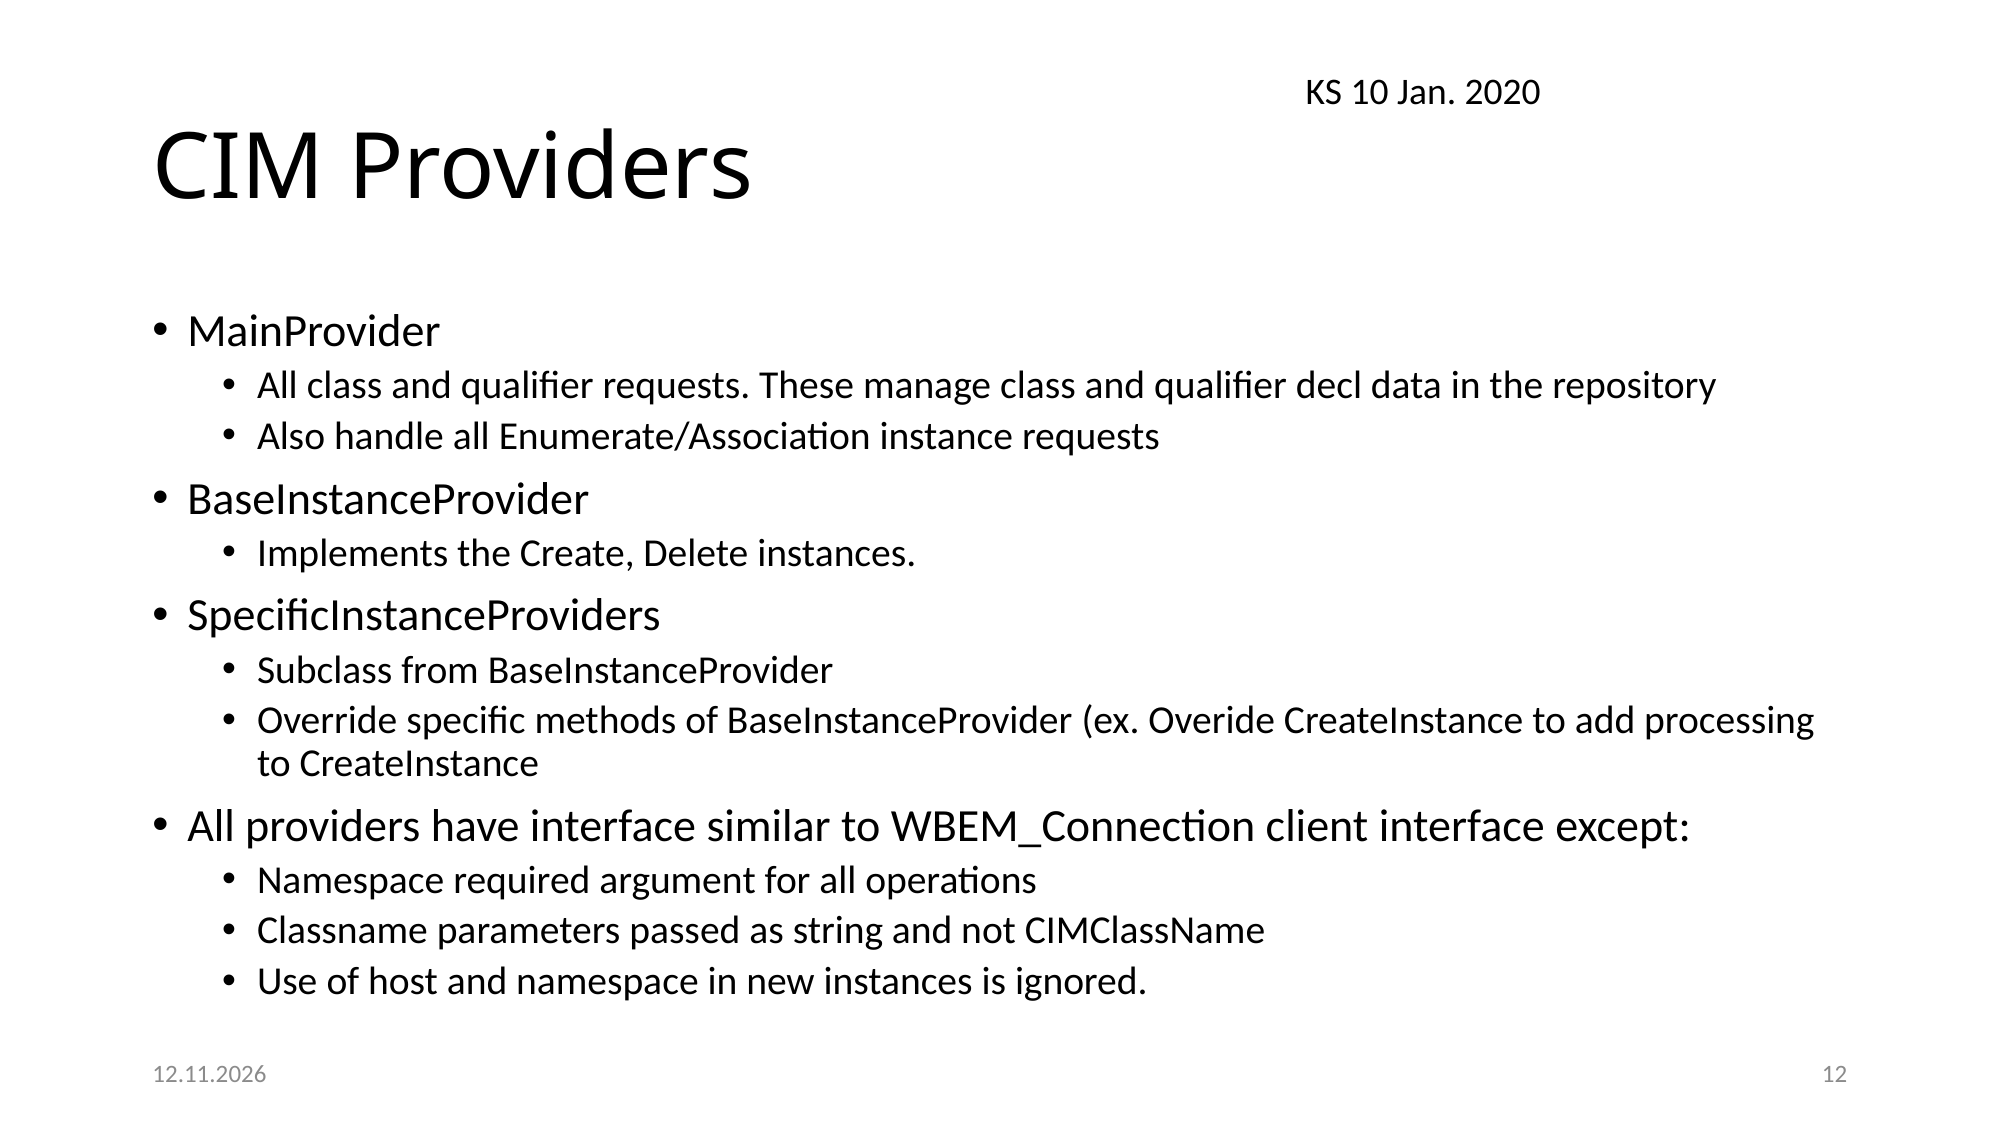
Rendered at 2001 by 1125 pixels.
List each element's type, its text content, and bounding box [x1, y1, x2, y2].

slide_number 12 [1412, 1042, 1863, 1103]
list MainProvider All class and qualifier requests. These manage class and qualifier decl data in the repository Also handle all Enumerate/Association instance requests BaseInstanceProvider Implements the Create, Delete instances. SpecificInstanceProviders Subclass from BaseInstanceProvider Override specific methods of BaseInstanceProvider (ex. Overide CreateInstance to add processing to CreateInstance All providers have interface similar to WBEM_Connection client interface except: Namespace required argument for all operations Classname parameters passed as string and not CIMClassName Use of host and namespace in new instances is ignored. [137, 299, 1863, 1014]
text_box KS 10 Jan. 2020 [1290, 59, 1725, 120]
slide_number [137, 1042, 588, 1103]
title CIM Providers [137, 59, 1863, 278]
